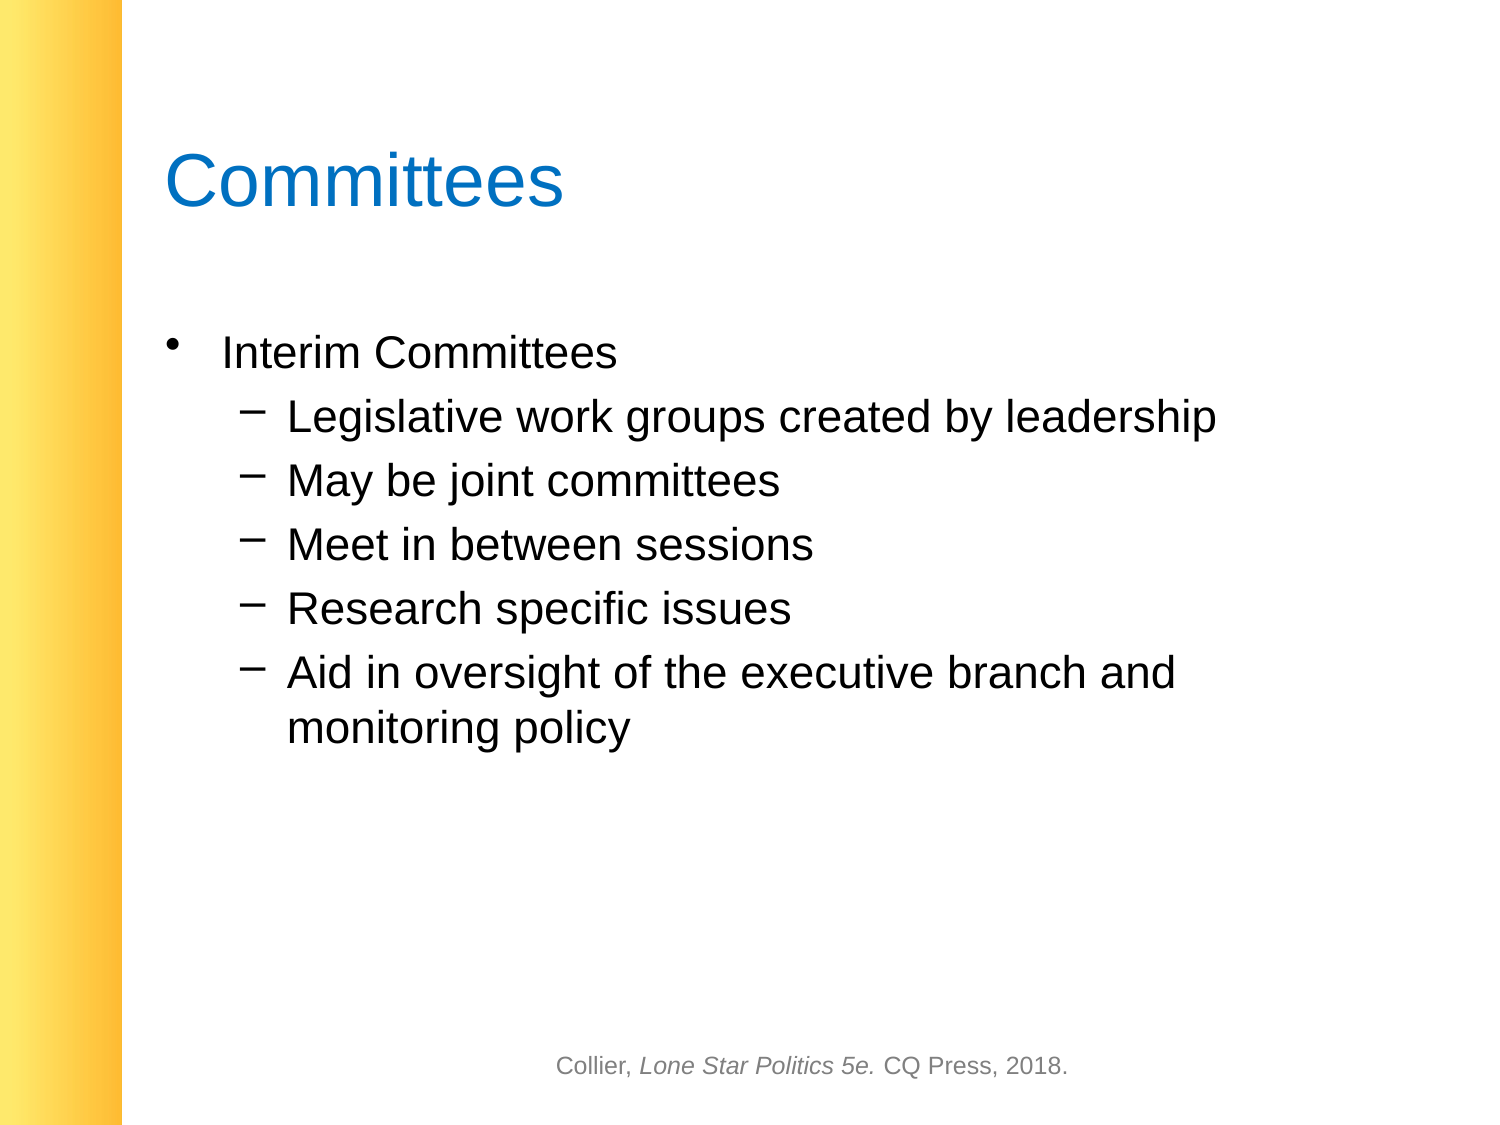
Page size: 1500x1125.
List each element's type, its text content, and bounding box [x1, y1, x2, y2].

text_box Collier, Lone Star Politics 5e. CQ Press, 2018. [525, 1042, 1100, 1087]
title Committees [150, 124, 1463, 312]
picture [0, 0, 1500, 1125]
list Interim Committees Legislative work groups created by leadership May be joint committees Meet in between sessions Research specific issues Aid in oversight of the executive branch and monitoring policy [150, 314, 1413, 948]
